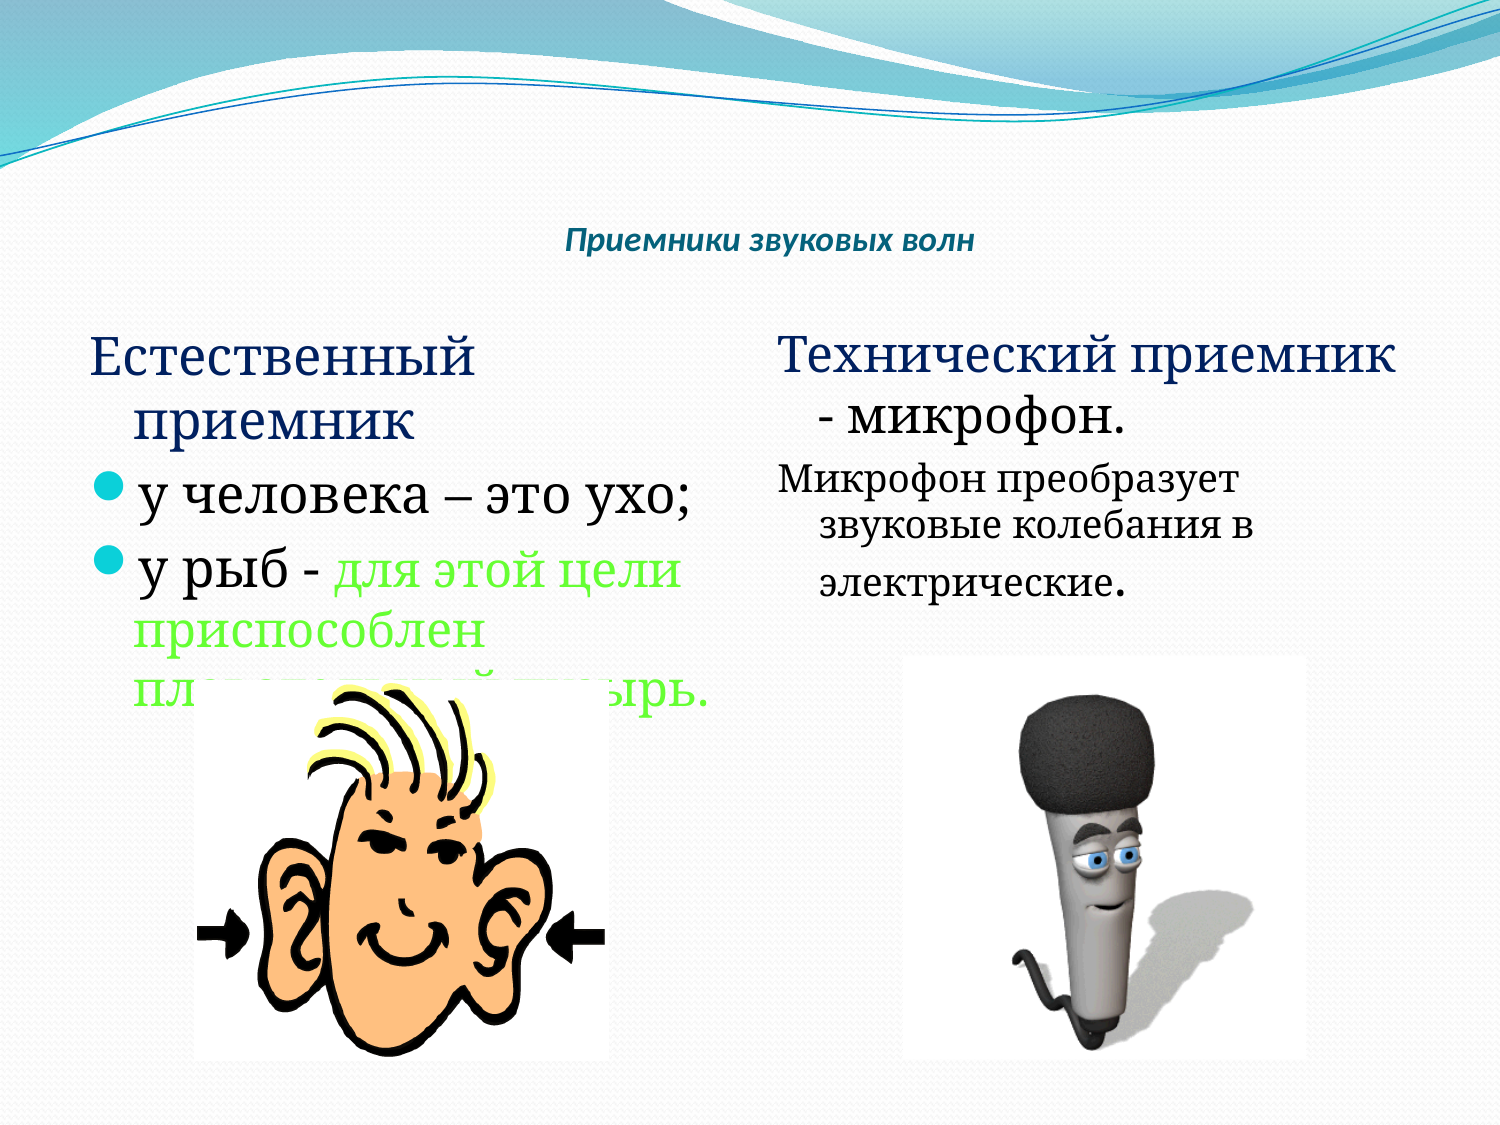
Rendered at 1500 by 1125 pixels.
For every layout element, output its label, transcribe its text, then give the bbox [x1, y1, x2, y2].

title Приемники звуковых волн [88, 208, 1451, 301]
picture [194, 680, 609, 1061]
text_box Естественный приемник у человека – это ухо; у рыб - для этой цели приспособлен плавательный пузырь. [74, 314, 738, 728]
text_box Технический приемник - микрофон. Микрофон преобразует звуковые колебания в электрические. [762, 314, 1425, 657]
picture [903, 656, 1306, 1059]
